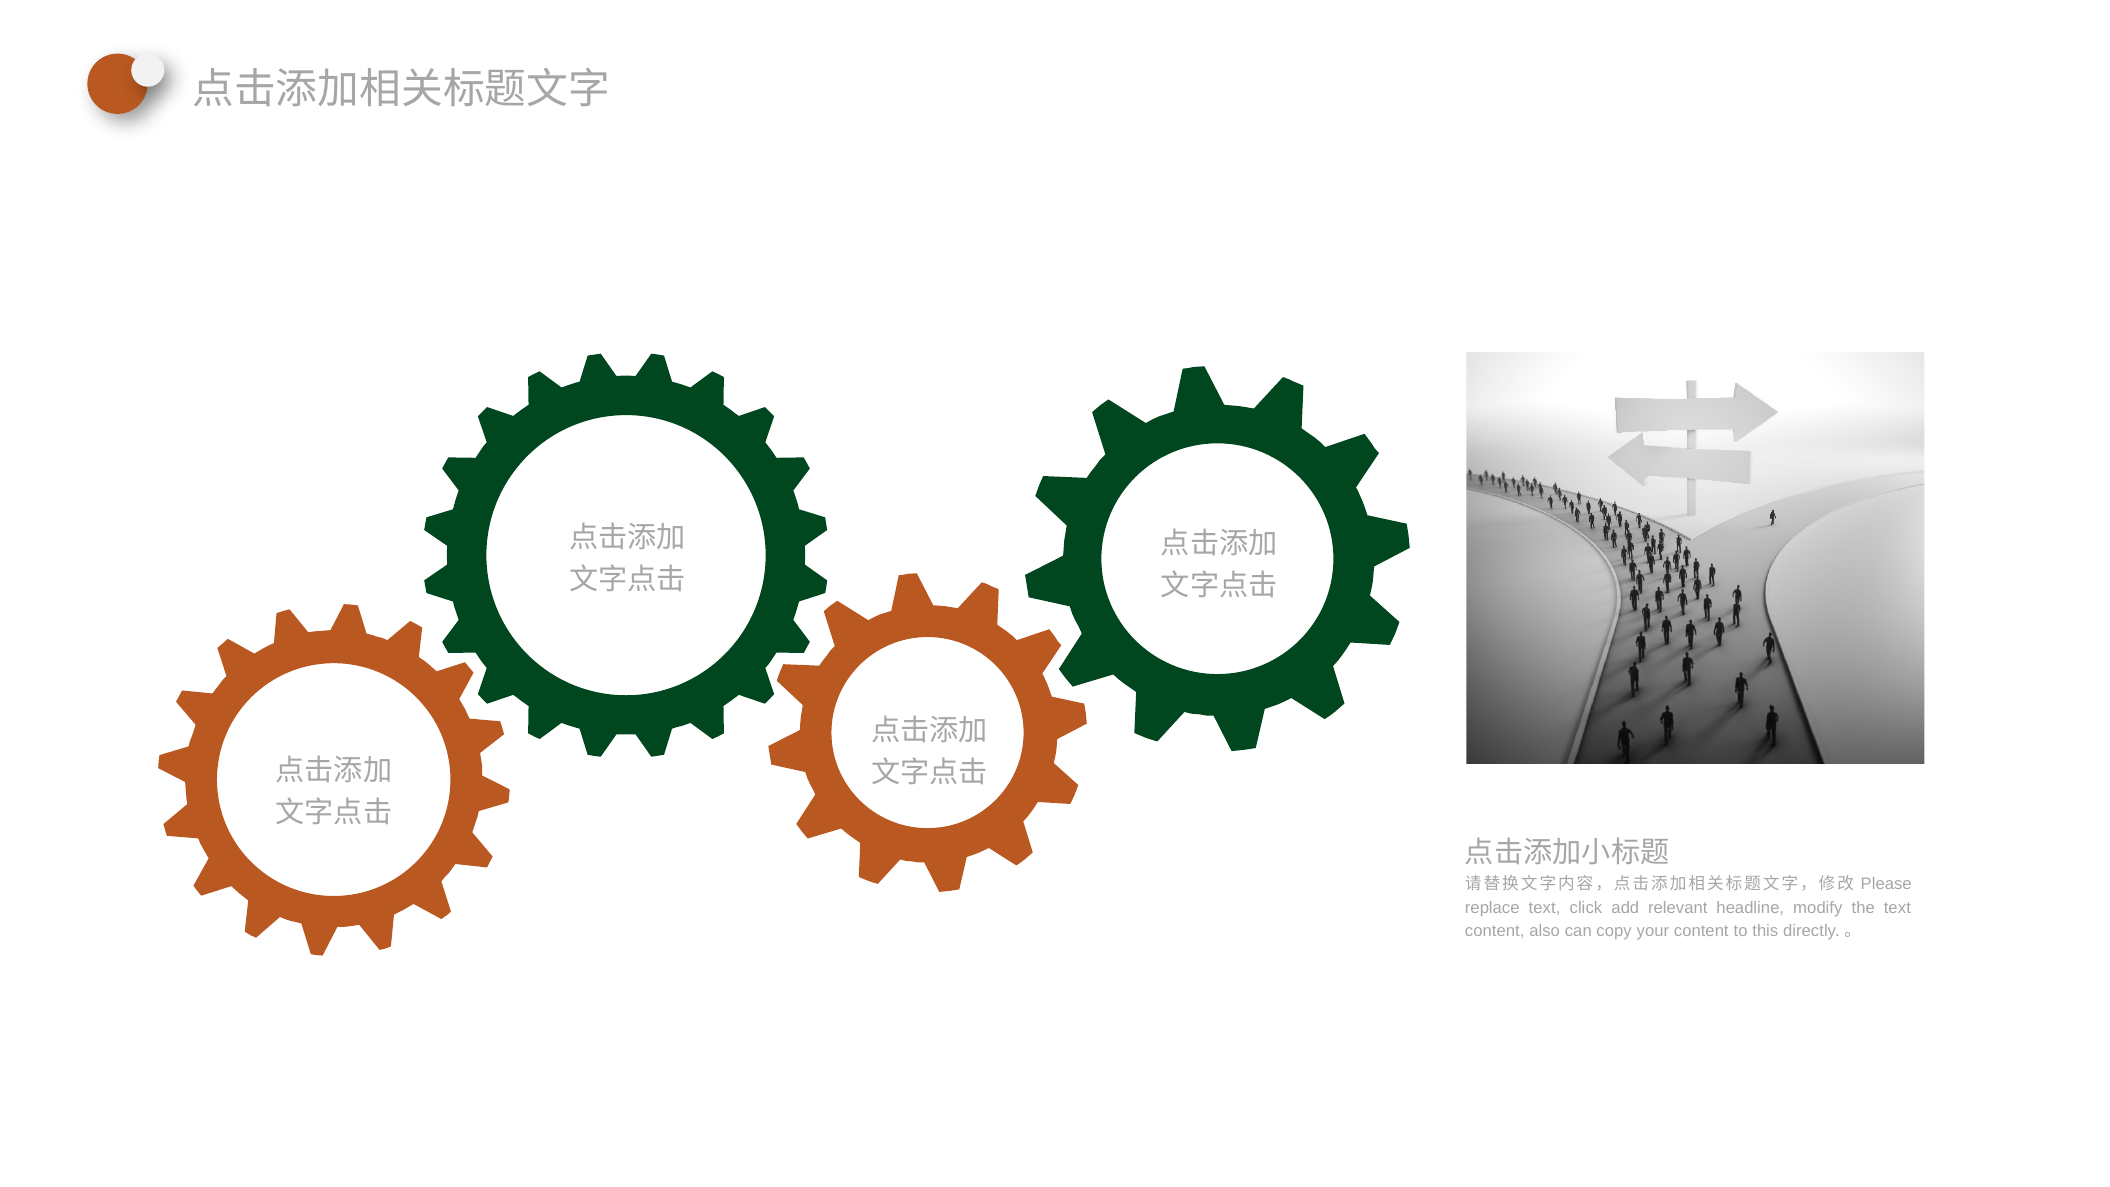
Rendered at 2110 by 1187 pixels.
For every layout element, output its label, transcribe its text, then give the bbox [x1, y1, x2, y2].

text_box 点击添加小标题 请替换文字内容，点击添加相关标题文字，修改Please replace text, click add relevant headline, modify the text content, also can copy your content to this directly.。 [1449, 818, 1928, 949]
text_box 点击添加相关标题文字 [176, 53, 680, 114]
text_box 点击添加 文字点击 [552, 503, 703, 604]
text_box [1025, 366, 1410, 752]
text_box [158, 604, 510, 956]
text_box [768, 573, 1087, 892]
text_box [424, 353, 828, 757]
text_box [86, 52, 142, 115]
text_box 点击添加 文字点击 [1102, 509, 1333, 609]
text_box [130, 52, 166, 88]
text_box 点击添加 文字点击 [832, 696, 1023, 796]
text_box [1465, 351, 1925, 764]
text_box 点击添加 文字点击 [236, 736, 431, 837]
